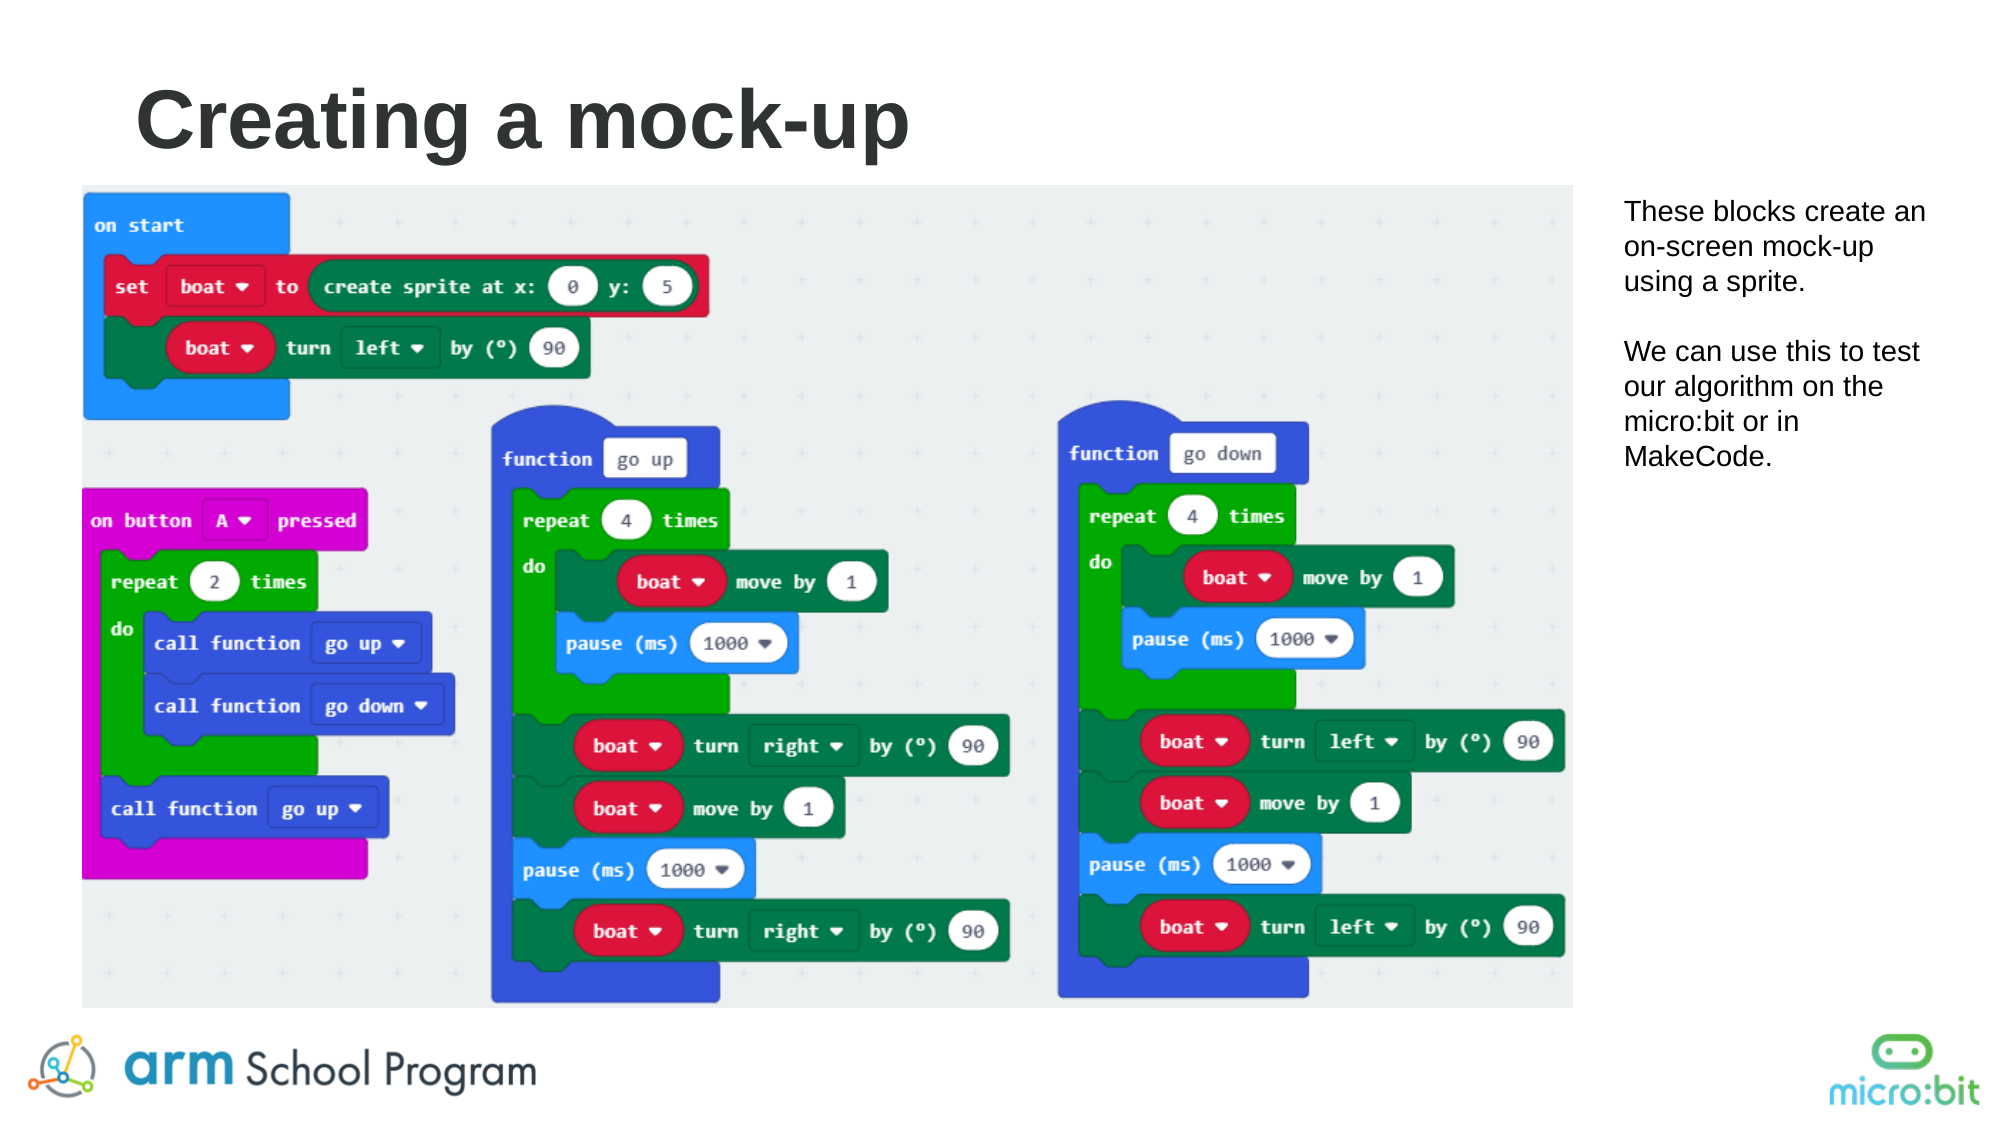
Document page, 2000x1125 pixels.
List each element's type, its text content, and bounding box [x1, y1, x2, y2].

text_box These blocks create an on-screen mock-up using a sprite. We can use this to test our algorithm on the micro:bit or in MakeCode. [1608, 185, 1965, 480]
title Creating a mock-up [135, 58, 1798, 151]
picture [20, 1029, 545, 1107]
picture [82, 184, 1573, 1008]
picture [1829, 1029, 1980, 1106]
